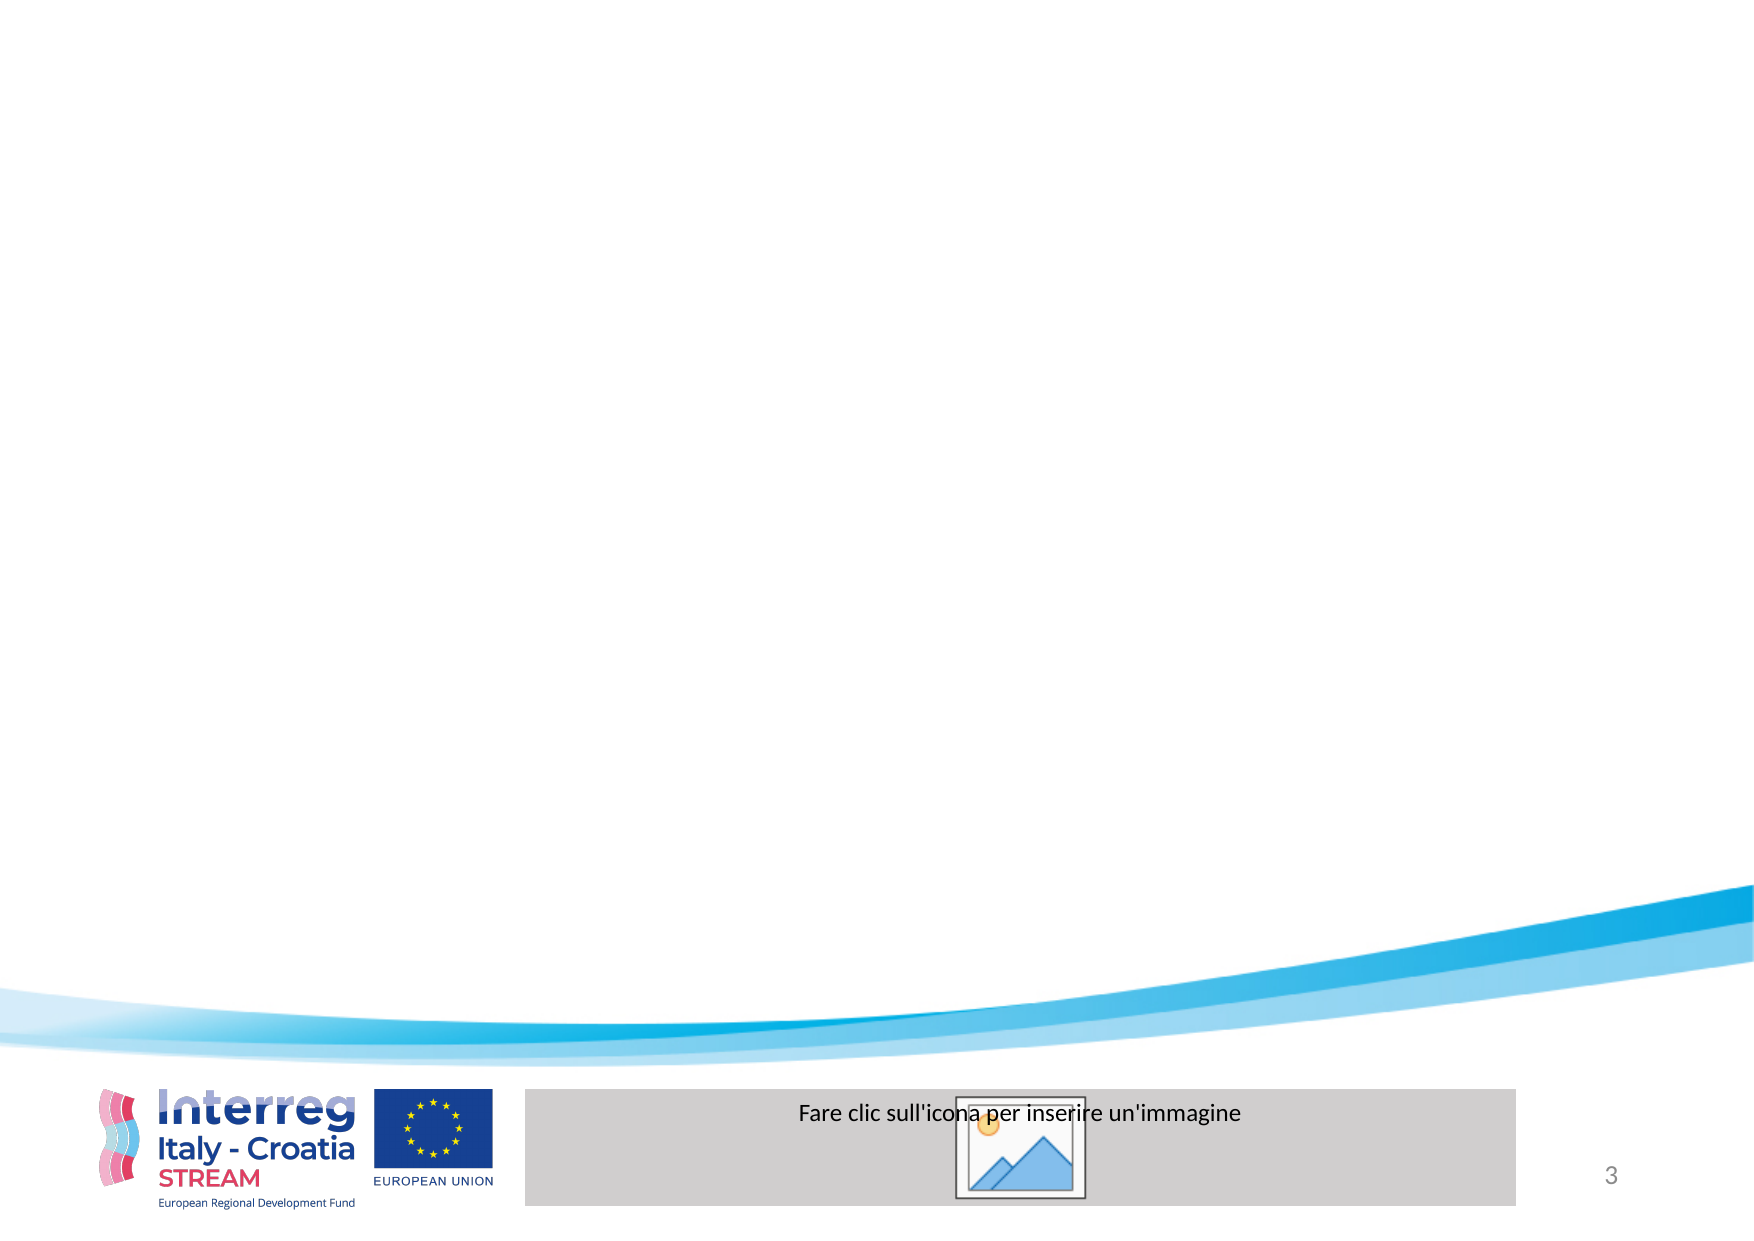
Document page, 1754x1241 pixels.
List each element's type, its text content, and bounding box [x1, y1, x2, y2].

picture [0, 884, 1754, 1220]
slide_number 3 [1532, 1140, 1634, 1207]
